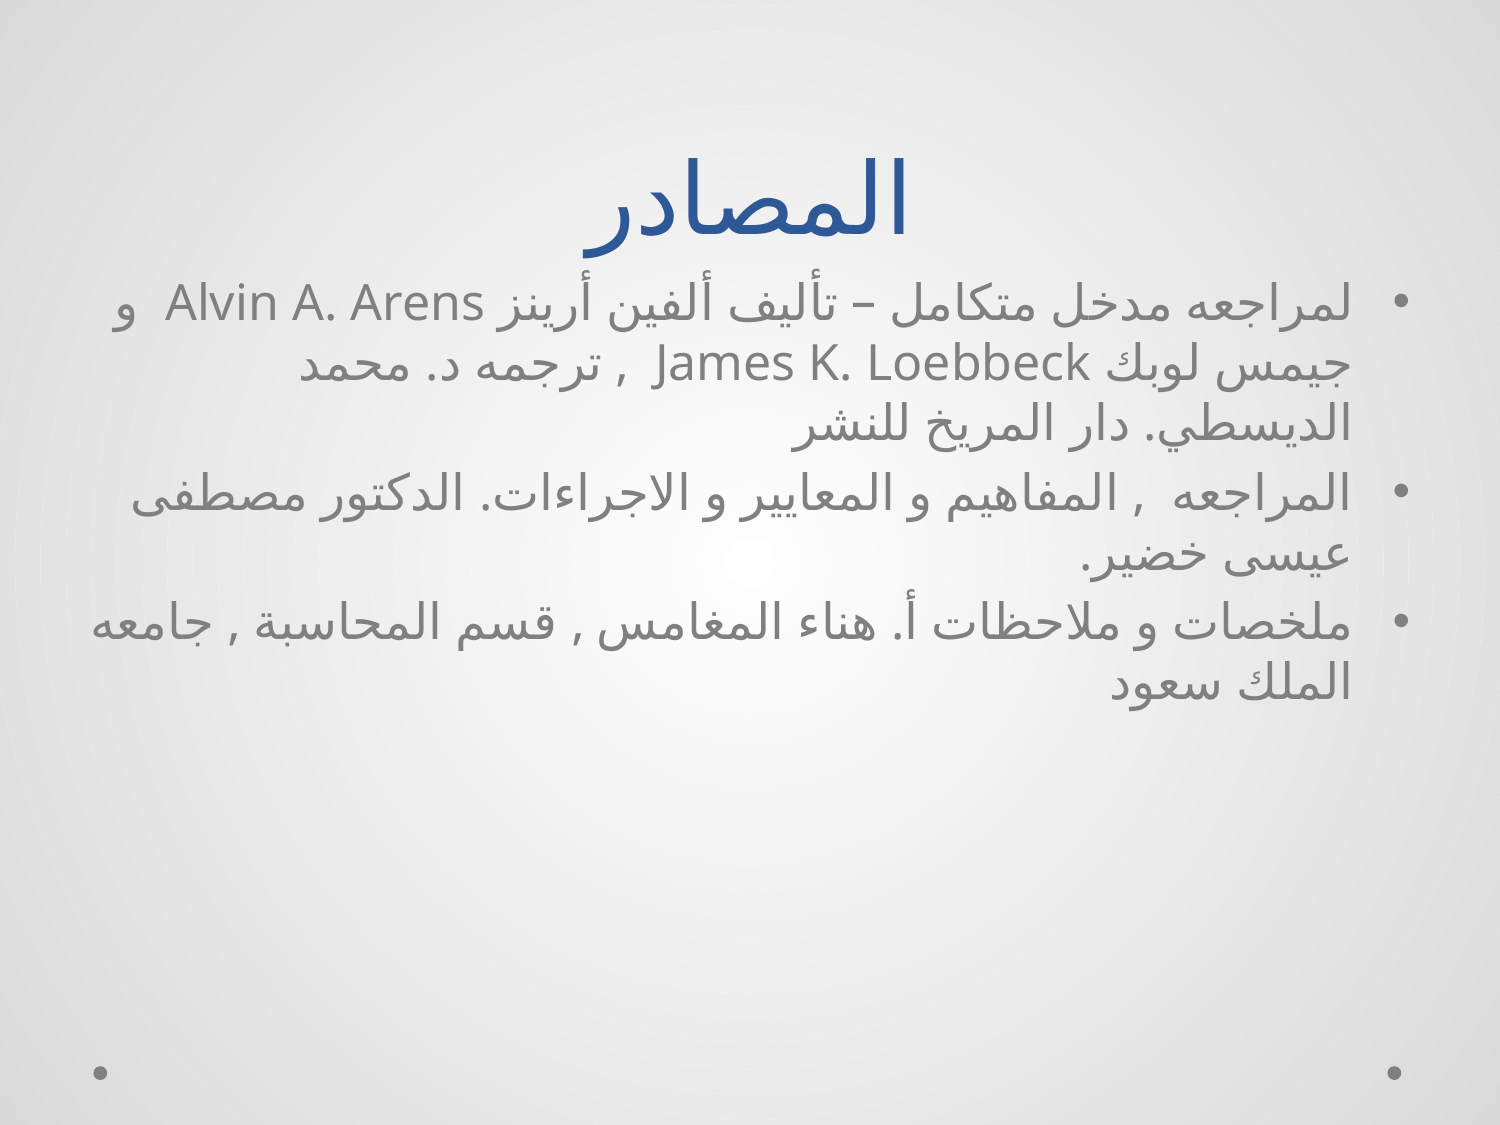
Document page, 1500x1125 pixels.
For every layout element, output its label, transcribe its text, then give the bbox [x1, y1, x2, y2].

list لمراجعه مدخل متكامل – تأليف ألفين أرينز Alvin A. Arens و جيمس لوبك James K. Loebbeck , ترجمه د. محمد الديسطي. دار المريخ للنشر المراجعه , المفاهيم و المعايير و الاجراءات. الدكتور مصطفى عيسى خضير. ملخصات و ملاحظات أ. هناء المغامس , قسم المحاسبة , جامعه الملك سعود [75, 262, 1425, 1005]
title المصادر [75, 0, 1425, 262]
